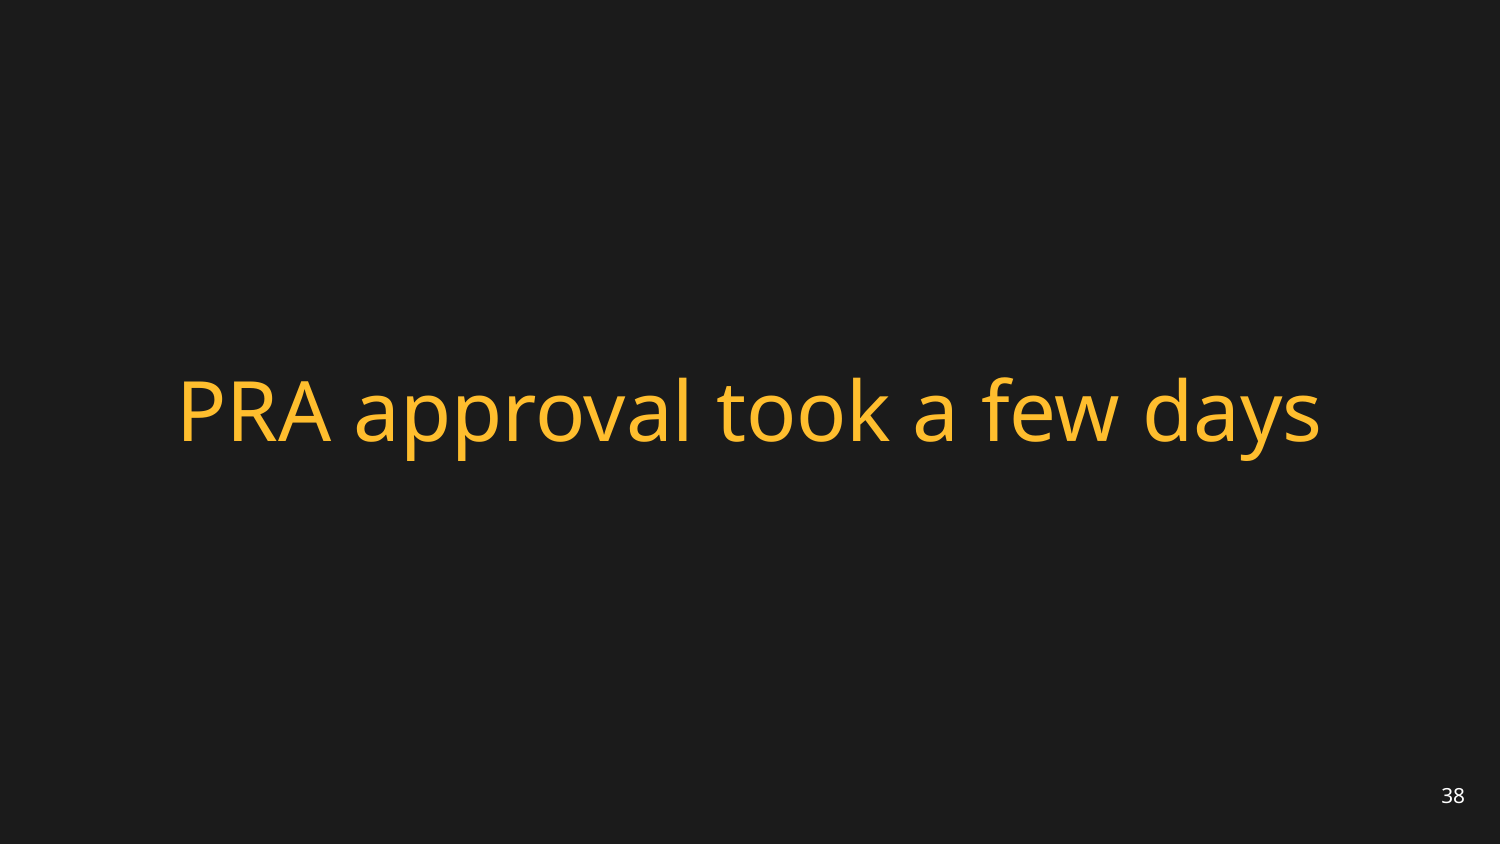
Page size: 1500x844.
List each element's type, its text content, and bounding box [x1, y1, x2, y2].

slide_number 38 [1389, 764, 1480, 830]
title PRA approval took a few days [51, 72, 1449, 753]
